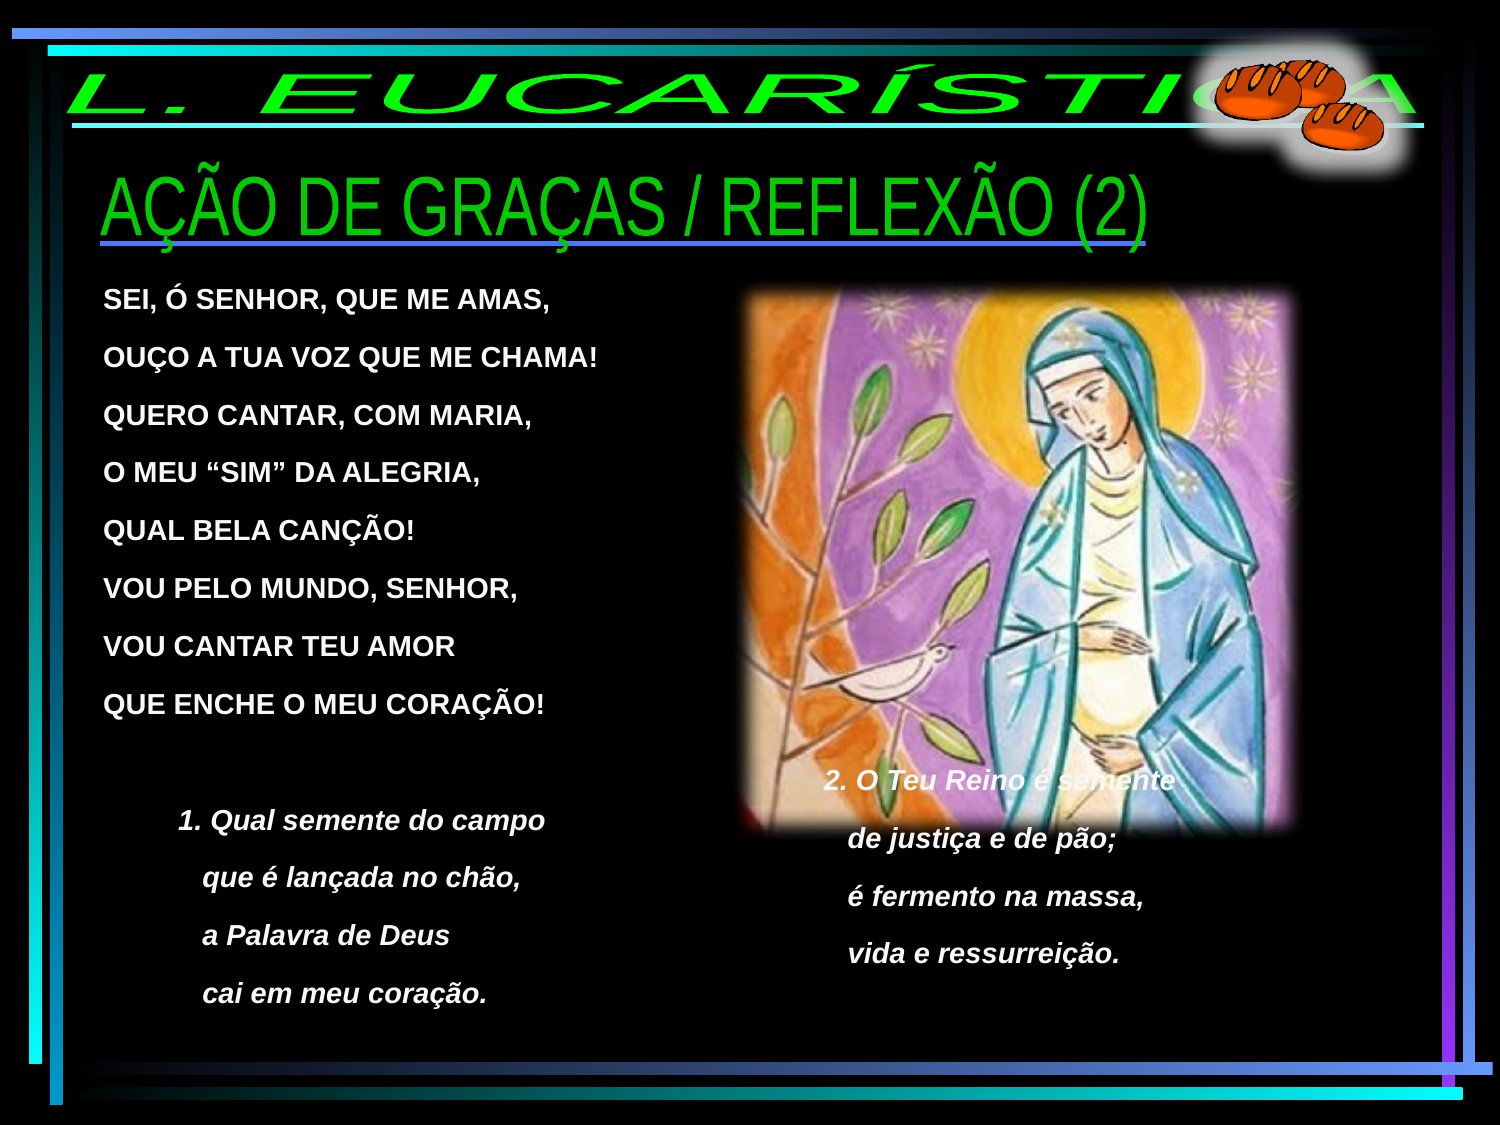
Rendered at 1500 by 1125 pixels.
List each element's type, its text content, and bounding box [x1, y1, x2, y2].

picture [731, 277, 1306, 842]
text_box SEI, Ó SENHOR, QUE ME AMAS, OUÇO A TUA VOZ QUE ME CHAMA! QUERO CANTAR, COM MARIA, O MEU “SIM” DA ALEGRIA, QUAL BELA CANÇÃO! VOU PELO MUNDO, SENHOR, VOU CANTAR TEU AMOR QUE ENCHE O MEU CORAÇÃO! 1. Qual semente do campo que é lançada no chão, a Palavra de Deus cai em meu coração. [88, 278, 1306, 1037]
text_box 2. O Teu Reino é semente de justiça e de pão; é fermento na massa, vida e ressurreição. [809, 759, 1459, 997]
picture [1191, 54, 1389, 162]
